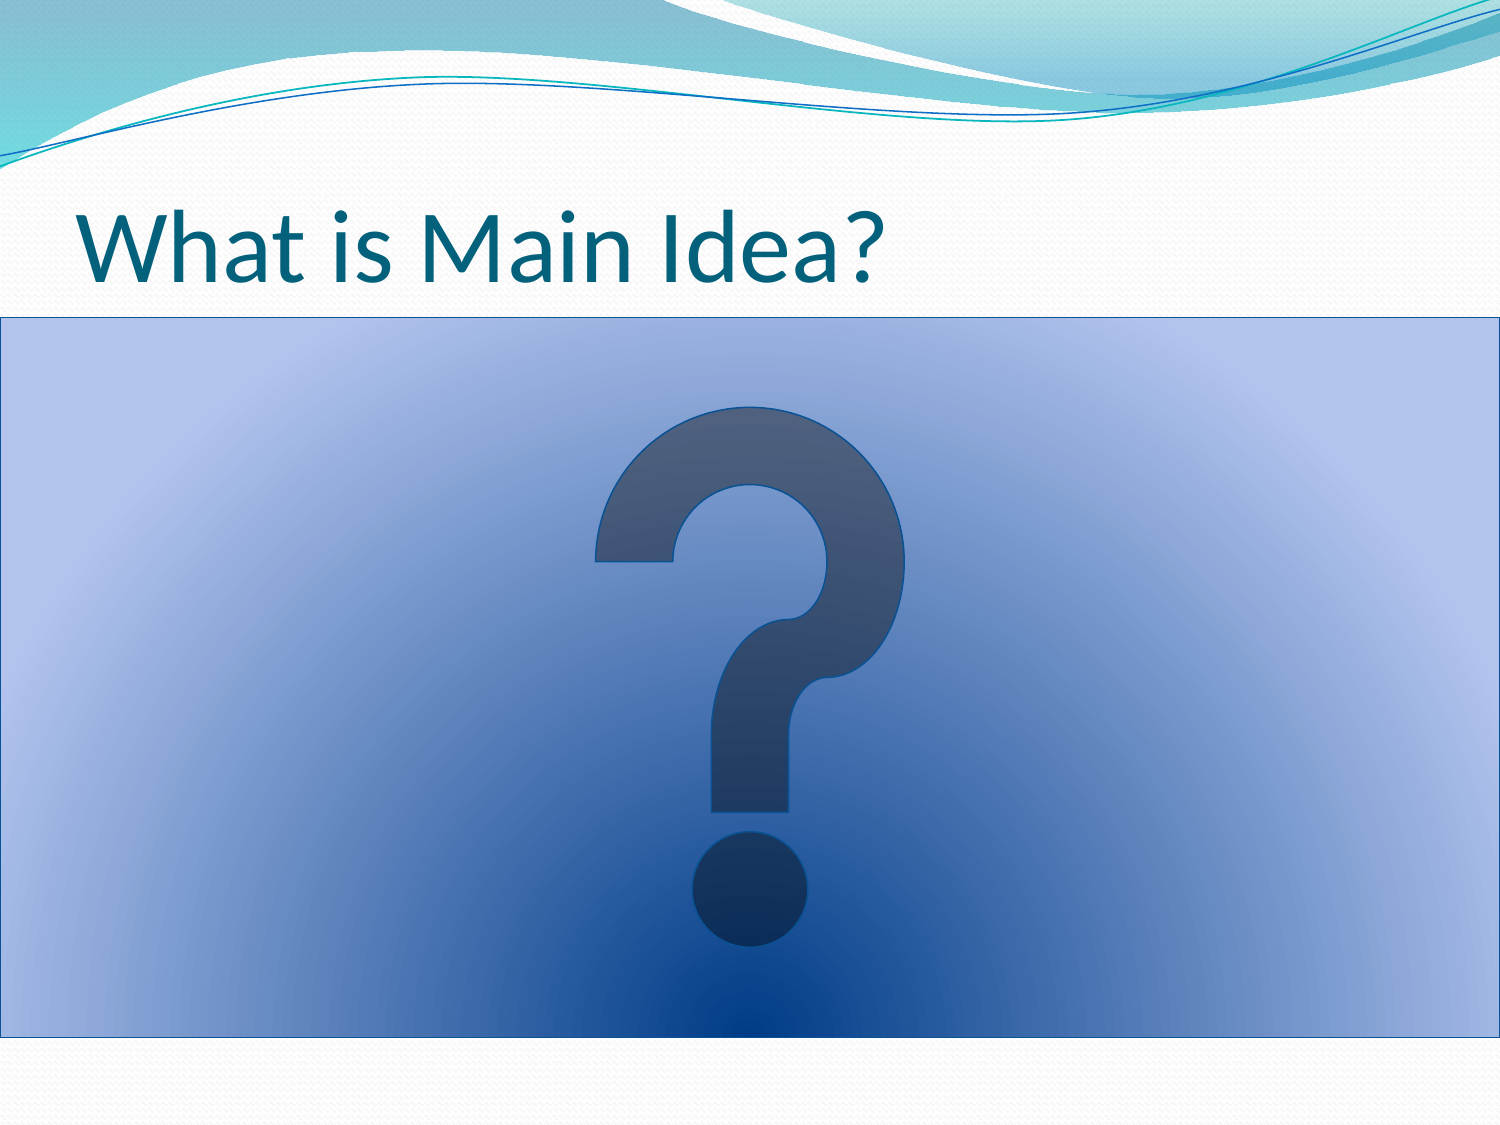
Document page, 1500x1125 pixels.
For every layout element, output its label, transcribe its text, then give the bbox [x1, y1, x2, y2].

text_box [0, 317, 1500, 1038]
title What is Main Idea? [75, 115, 1425, 303]
